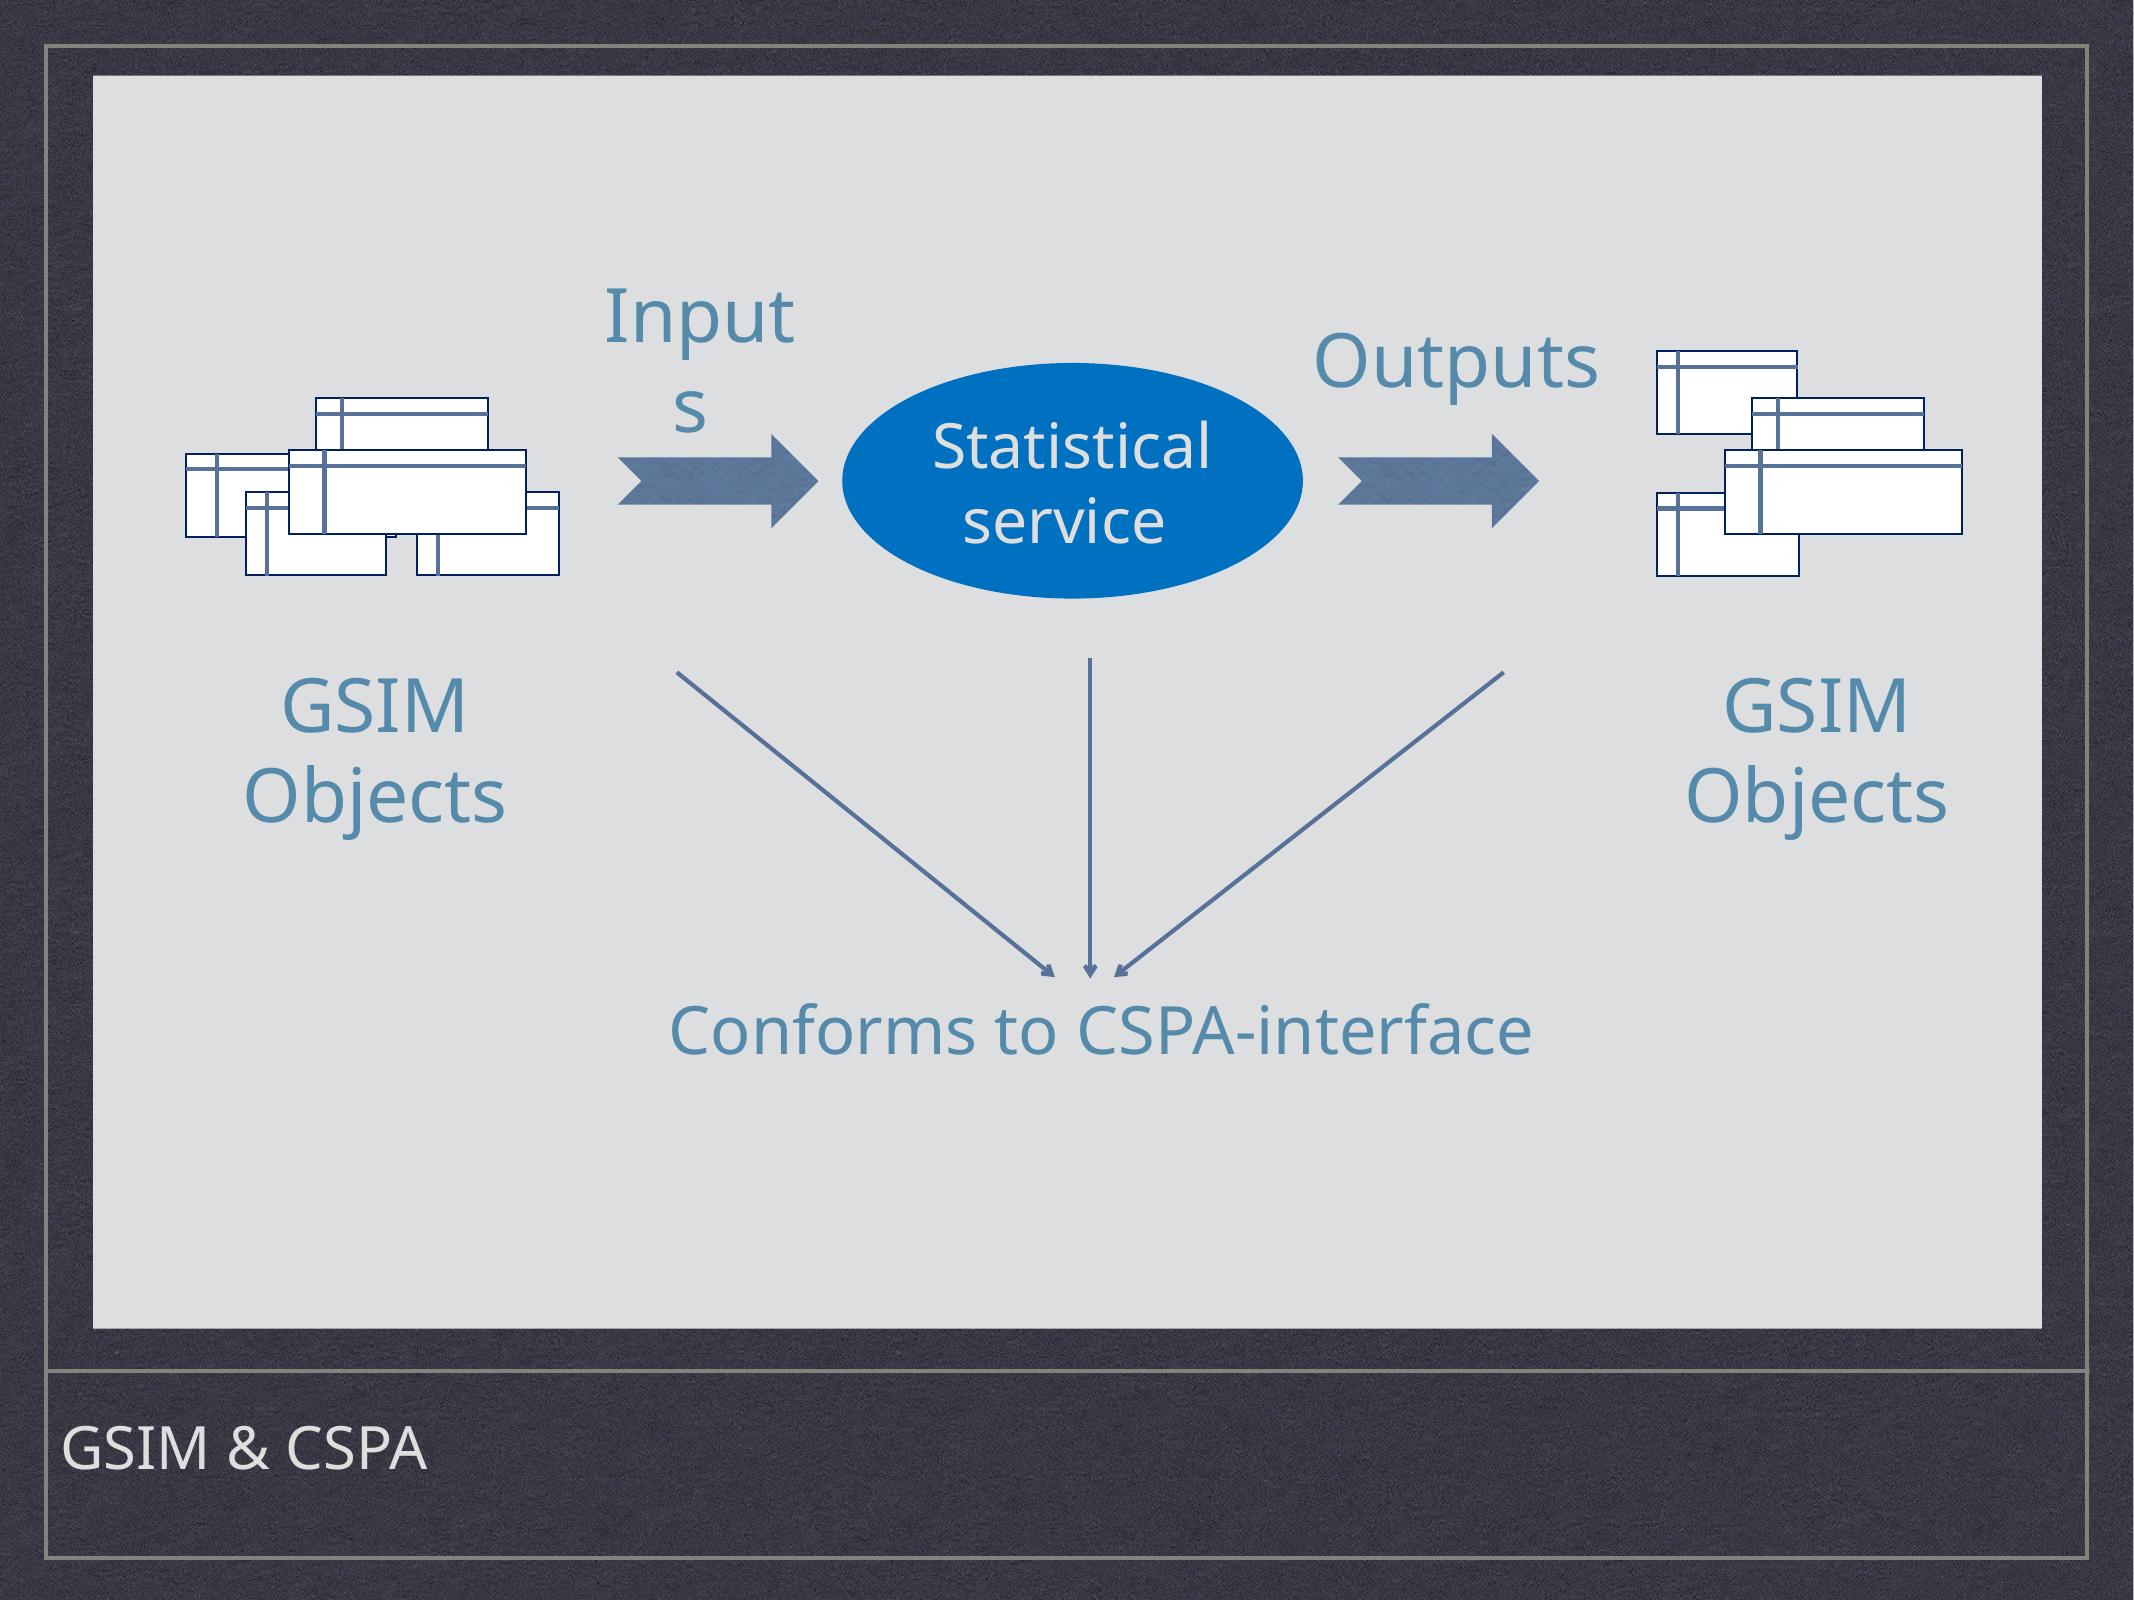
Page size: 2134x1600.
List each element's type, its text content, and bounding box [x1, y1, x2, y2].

text_box Outputs [1302, 304, 1611, 411]
title GSIM & CSPA [59, 1372, 1841, 1482]
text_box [1724, 450, 1963, 535]
text_box Inputs [582, 258, 819, 456]
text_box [652, 657, 1552, 1077]
text_box [1338, 433, 1540, 529]
text_box [617, 456, 819, 529]
text_box [93, 75, 2042, 1329]
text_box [1656, 492, 1799, 577]
picture [0, 0, 2134, 1600]
text_box GSIM Objects [204, 649, 546, 847]
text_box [1751, 398, 1925, 443]
text_box Statistical service [842, 362, 1303, 599]
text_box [1656, 350, 1798, 435]
text_box GSIM Objects [1646, 649, 1988, 847]
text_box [185, 398, 559, 576]
